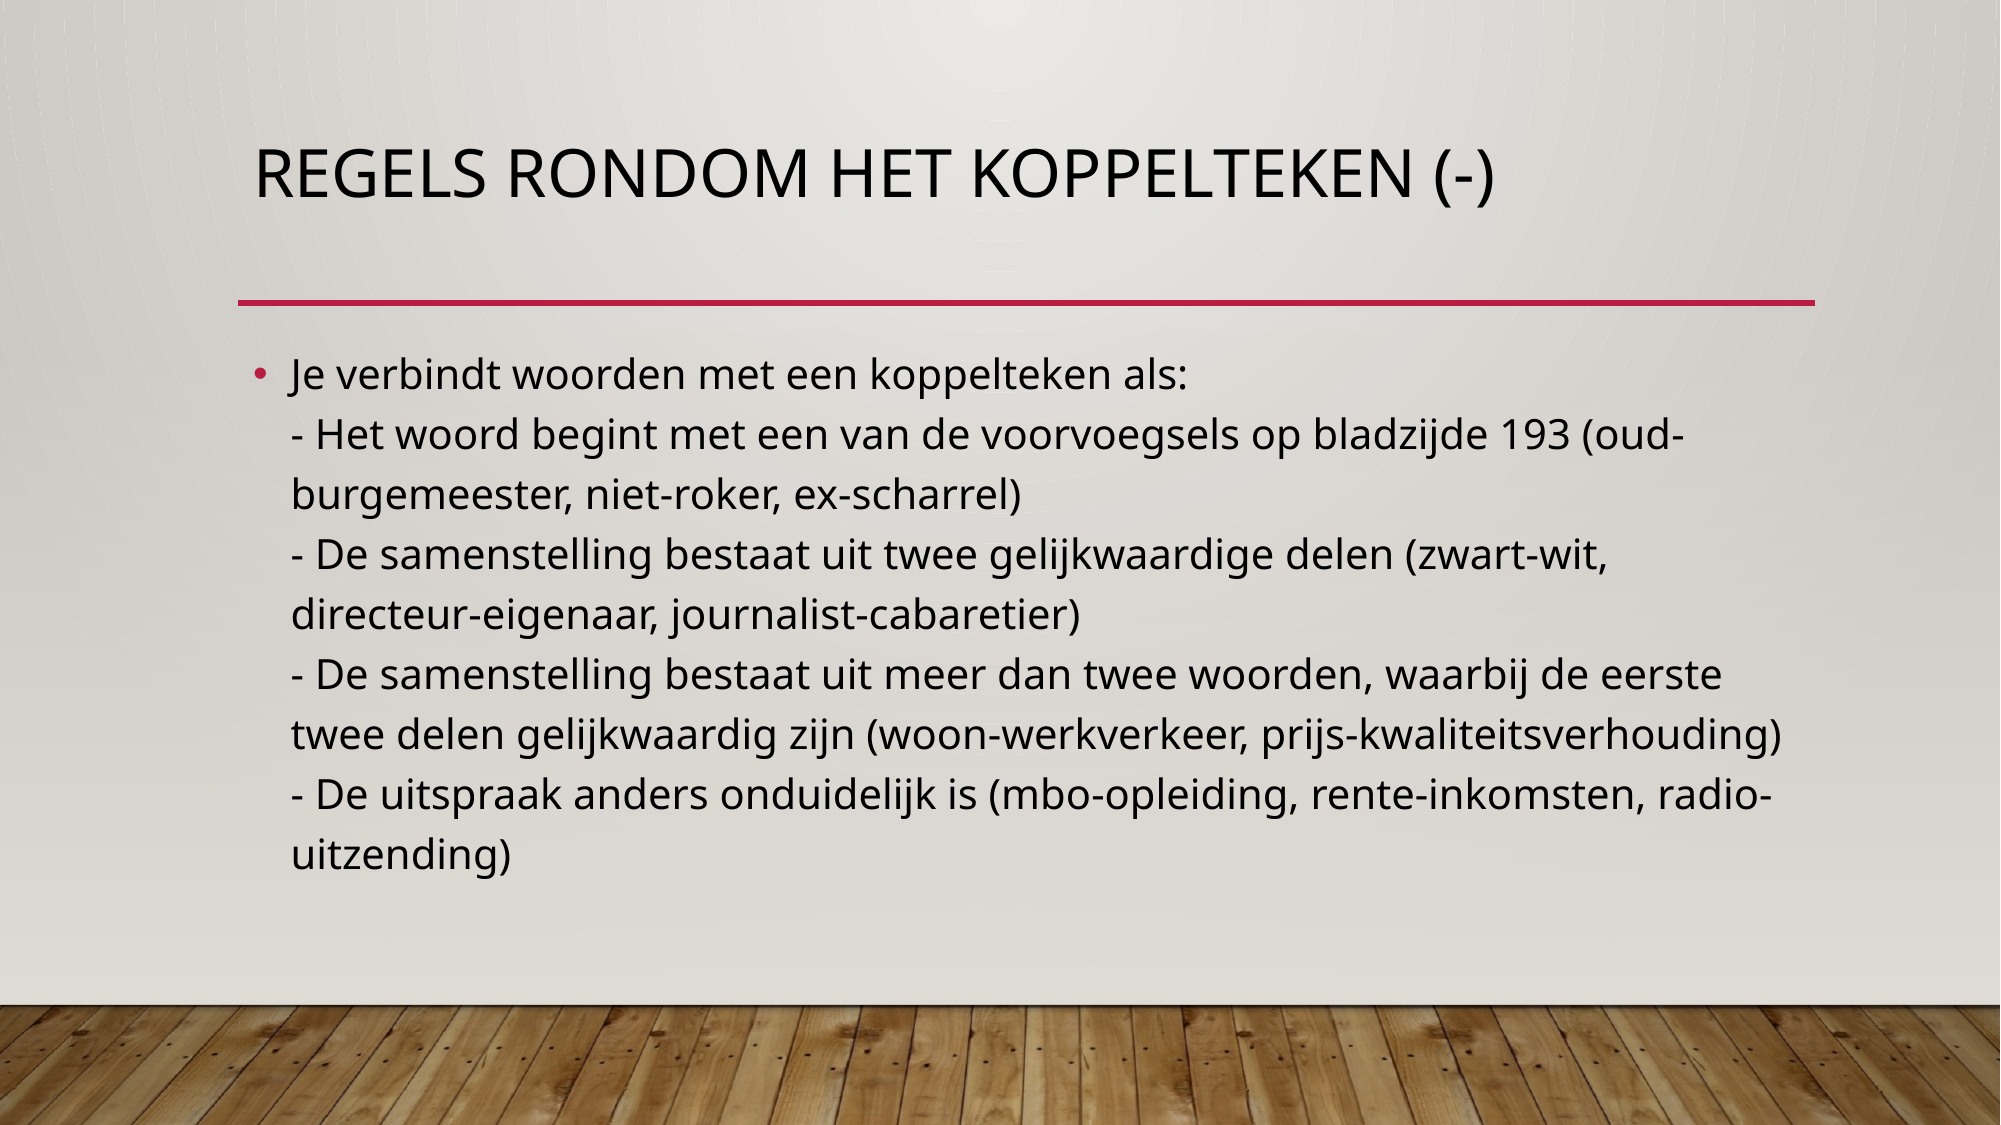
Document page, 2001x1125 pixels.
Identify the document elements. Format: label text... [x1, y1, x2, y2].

title Regels rondom het koppelteken (-) [238, 131, 1814, 305]
picture [0, 1005, 2000, 1125]
list Je verbindt woorden met een koppelteken als: - Het woord begint met een van de voorvoegsels op bladzijde 193 (oud-burgemeester, niet-roker, ex-scharrel) - De samenstelling bestaat uit twee gelijkwaardige delen (zwart-wit, directeur-eigenaar, journalist-cabaretier) - De samenstelling bestaat uit meer dan twee woorden, waarbij de eerste twee delen gelijkwaardig zijn (woon-werkverkeer, prijs-kwaliteitsverhouding) - De uitspraak anders onduidelijk is (mbo-opleiding, rente-inkomsten, radio-uitzending) [238, 330, 1814, 897]
